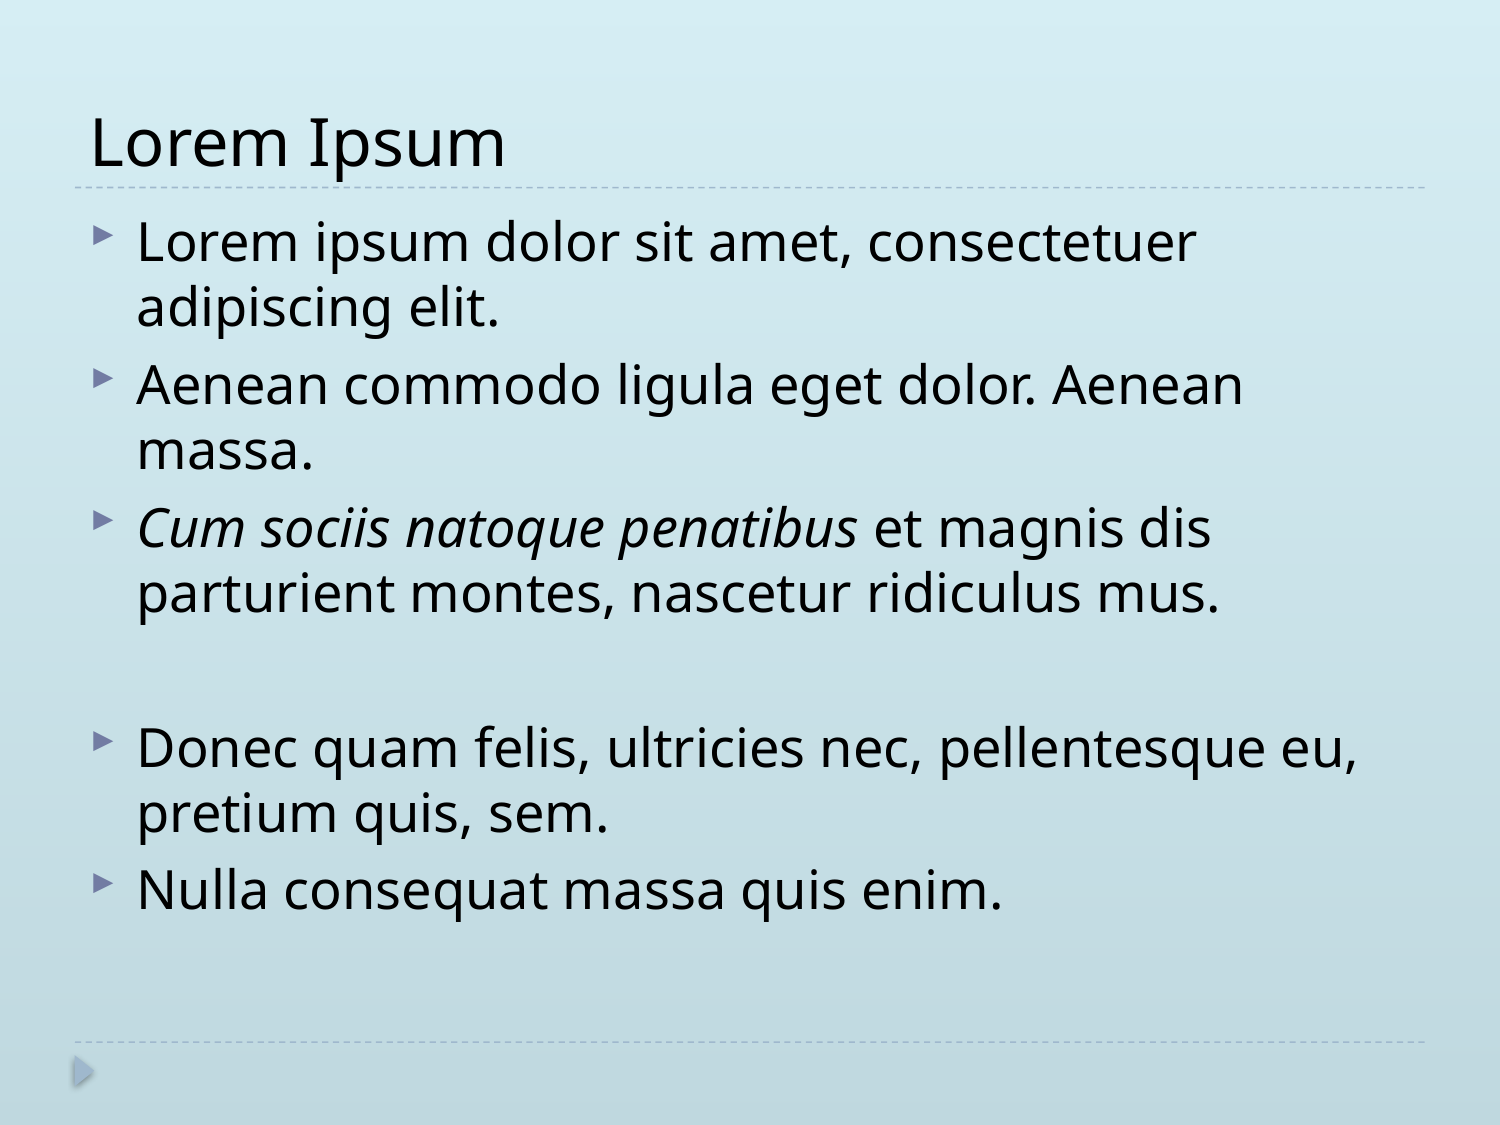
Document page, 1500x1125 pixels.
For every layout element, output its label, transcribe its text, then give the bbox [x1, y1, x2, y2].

title Lorem Ipsum [75, 24, 1425, 188]
list Lorem ipsum dolor sit amet, consectetuer adipiscing elit. Aenean commodo ligula eget dolor. Aenean massa. Cum sociis natoque penatibus et magnis dis parturient montes, nascetur ridiculus mus. Donec quam felis, ultricies nec, pellentesque eu, pretium quis, sem. Nulla consequat massa quis enim. [75, 200, 1425, 1010]
